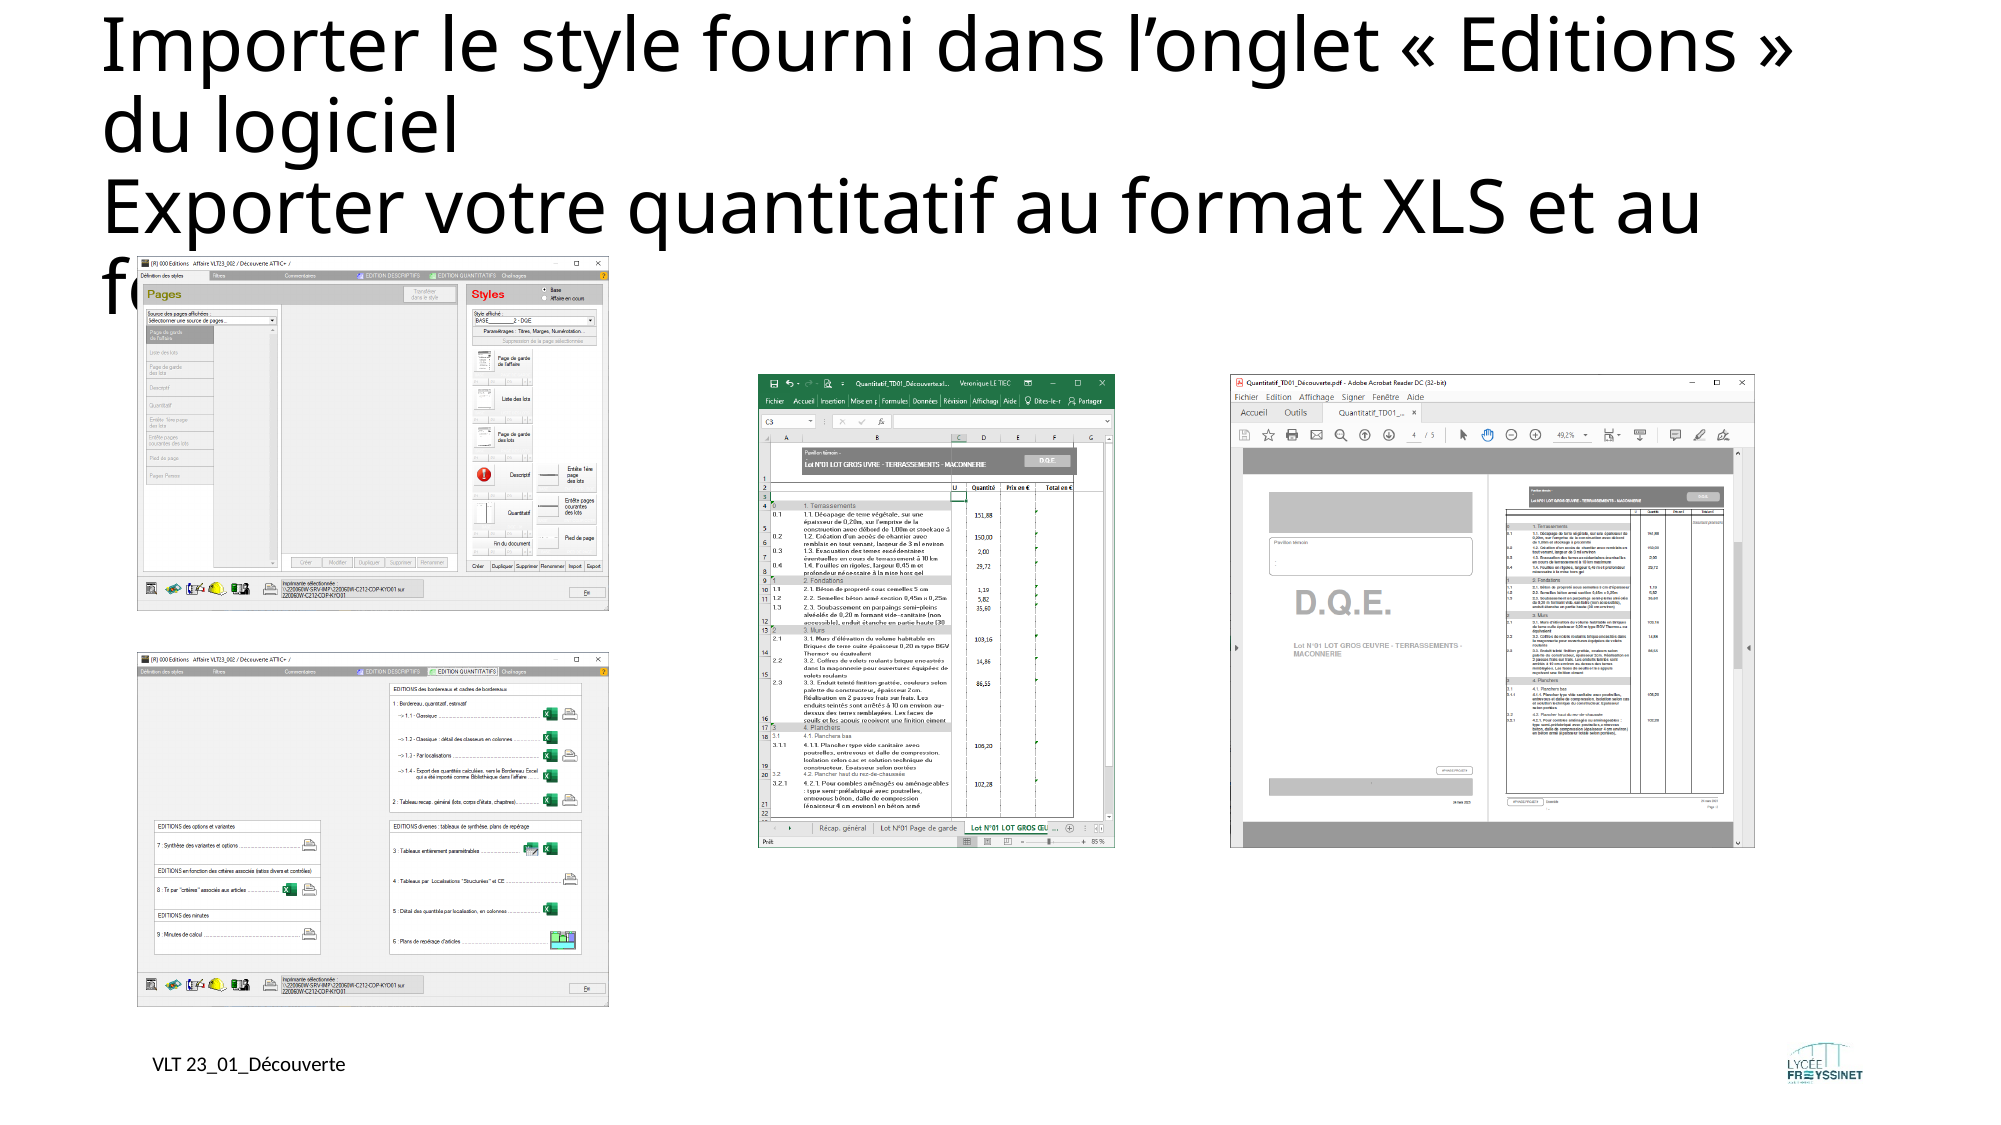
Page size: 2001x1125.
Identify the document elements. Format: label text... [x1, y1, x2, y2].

title Importer le style fourni dans l’onglet « Editions » du logiciel Exporter votre quantitatif au format XLS et au format PDF [86, 59, 1896, 278]
picture [758, 374, 1115, 848]
picture [1230, 374, 1755, 848]
picture [137, 256, 609, 611]
picture [1787, 1042, 1863, 1084]
picture [137, 652, 609, 1007]
